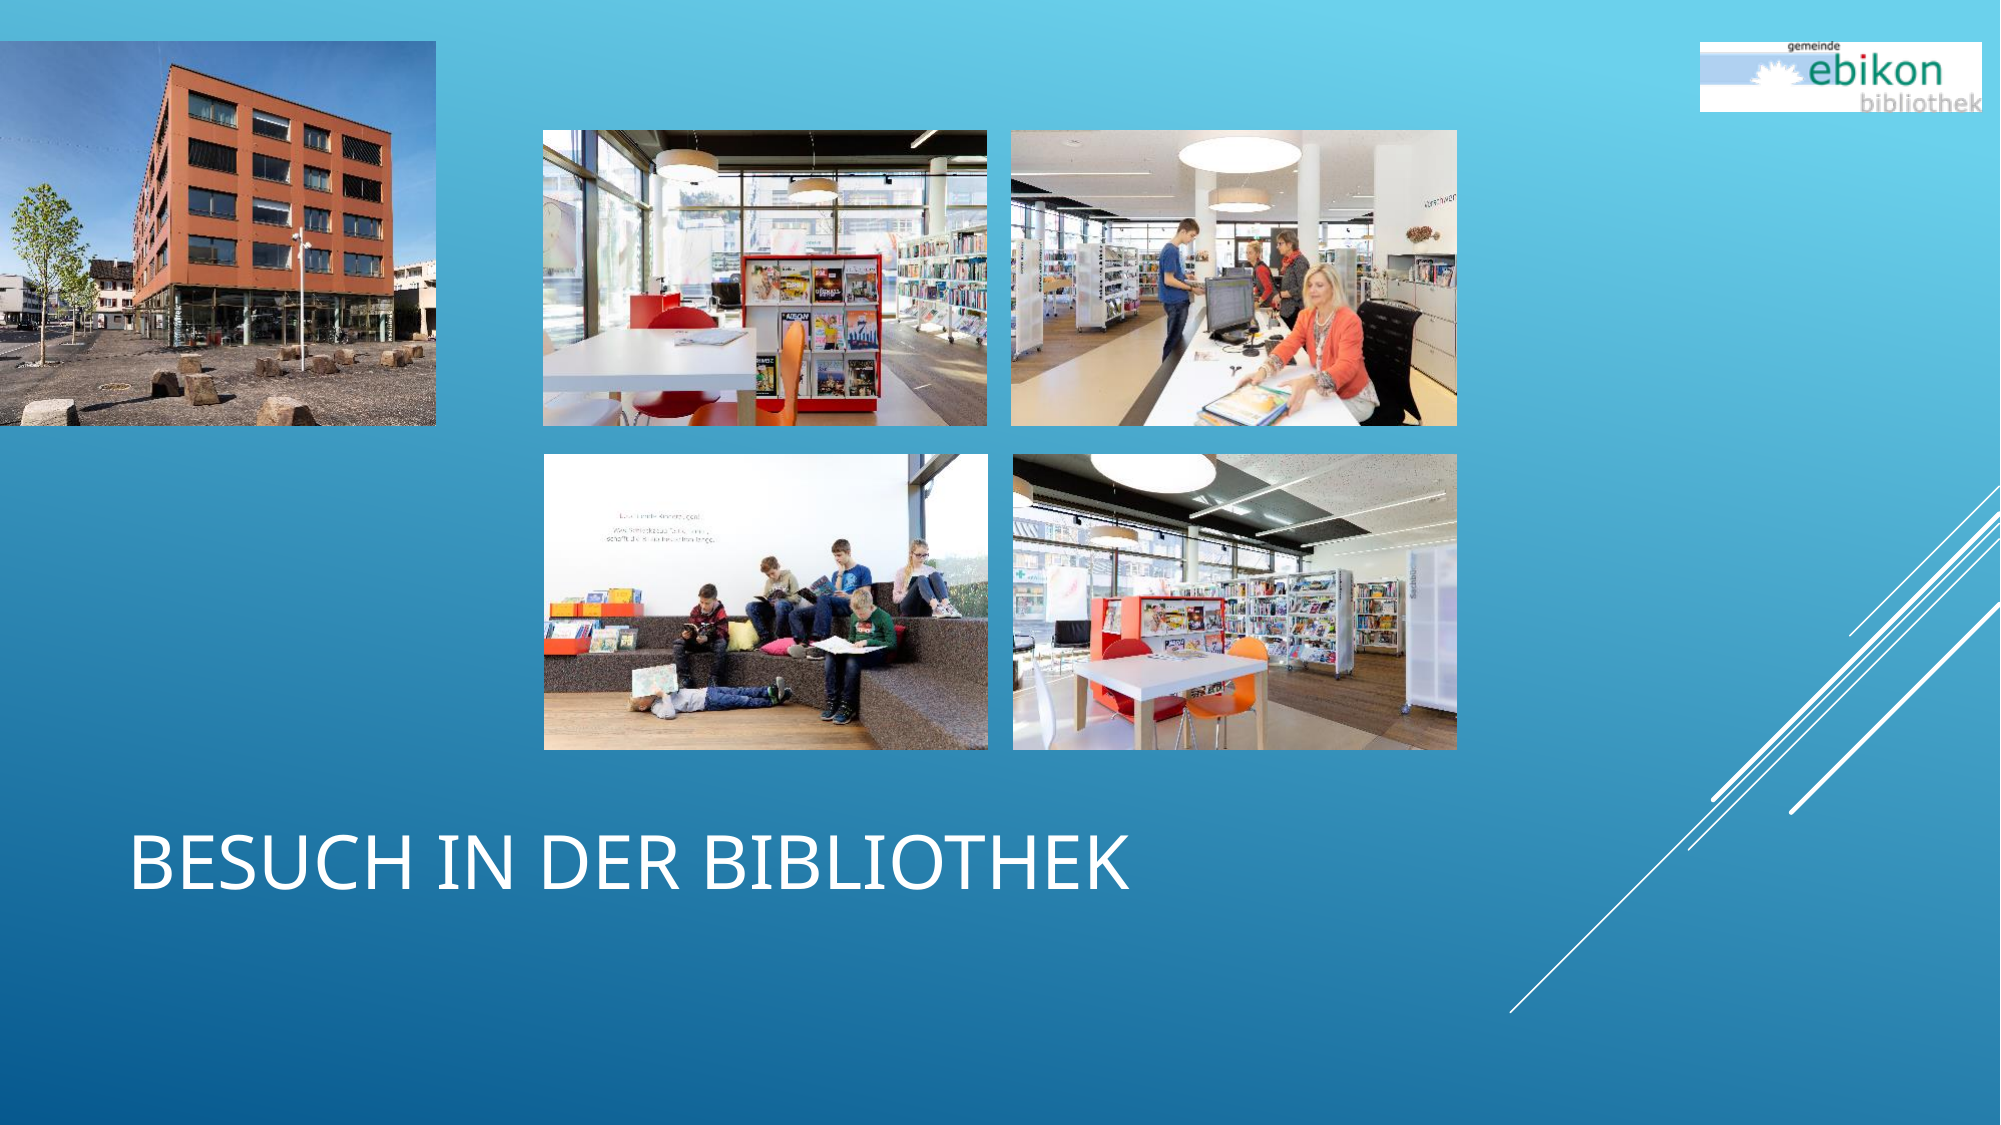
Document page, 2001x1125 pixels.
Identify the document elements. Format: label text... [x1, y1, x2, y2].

picture [1700, 41, 1983, 113]
picture [0, 41, 436, 426]
title Besuch in der Bibliothek [112, 736, 1513, 984]
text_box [543, 130, 1457, 751]
